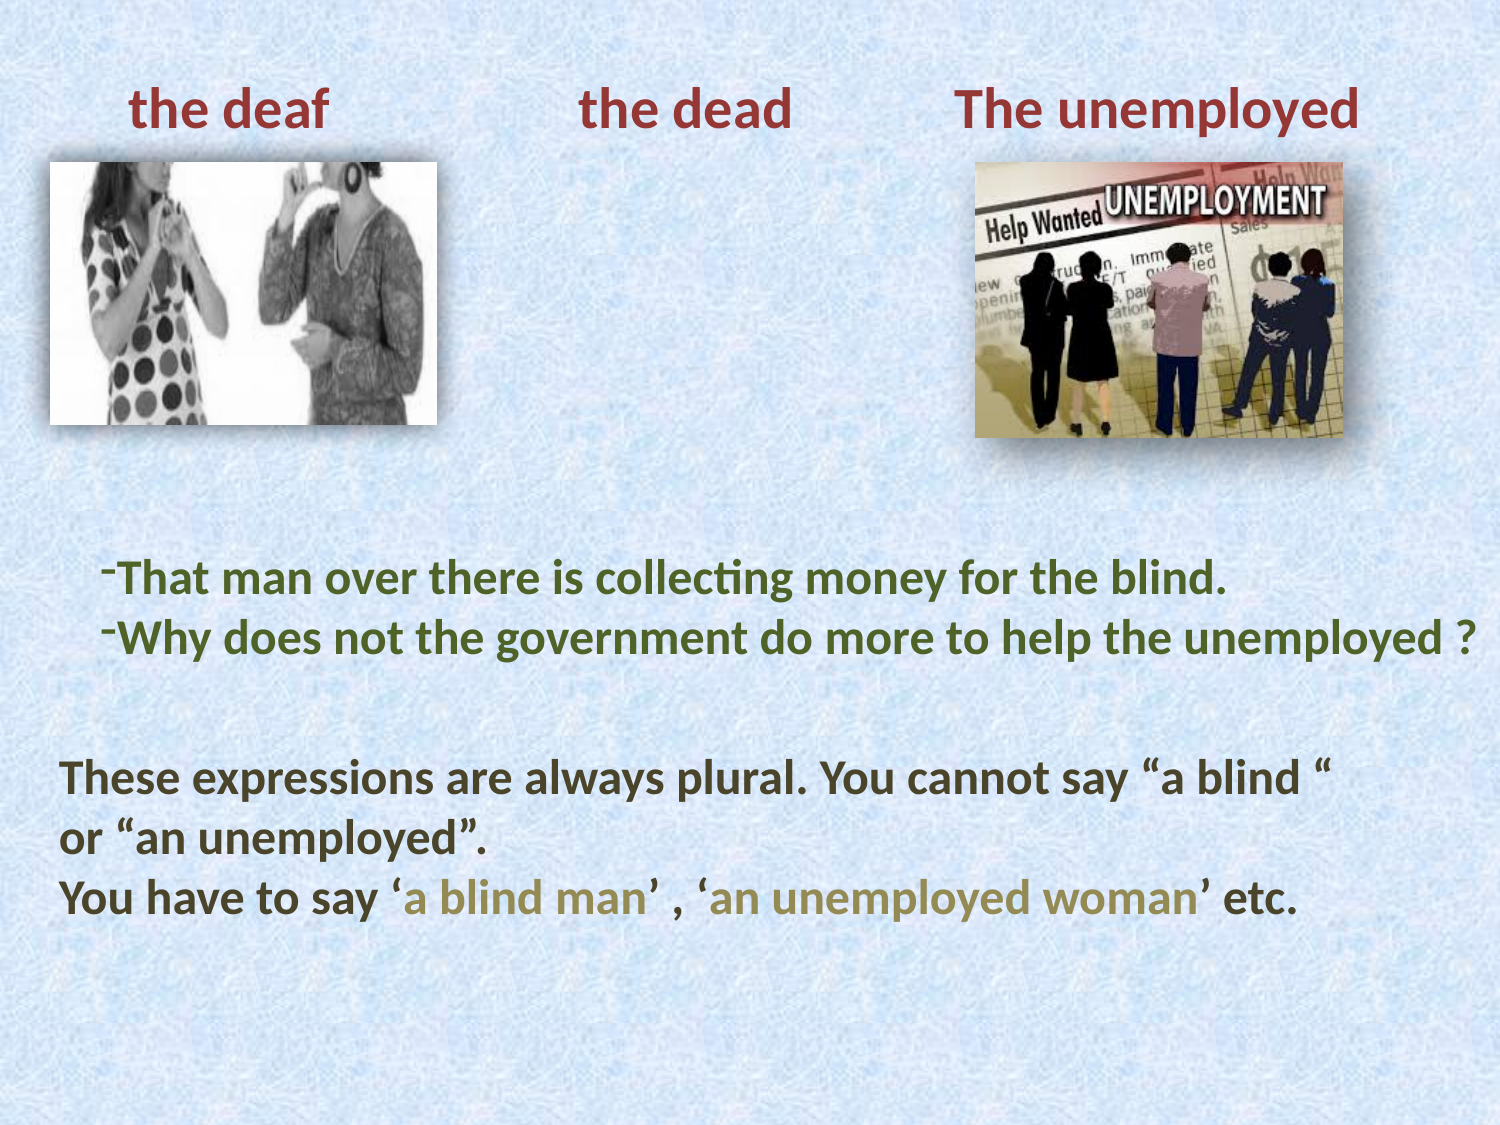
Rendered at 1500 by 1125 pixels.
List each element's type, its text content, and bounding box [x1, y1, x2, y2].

text_box That man over there is collecting money for the blind. Why does not the government do more to help the unemployed ? [85, 537, 1494, 673]
text_box the dead [564, 62, 809, 148]
text_box the deaf [113, 62, 346, 139]
text_box The unemployed [939, 62, 1376, 148]
text_box These expressions are always plural. You cannot say “a blind “ or “an unemployed”. You have to say ‘a blind man’ , ‘an unemployed woman’ etc. [44, 737, 1361, 933]
picture [0, 0, 1500, 1125]
